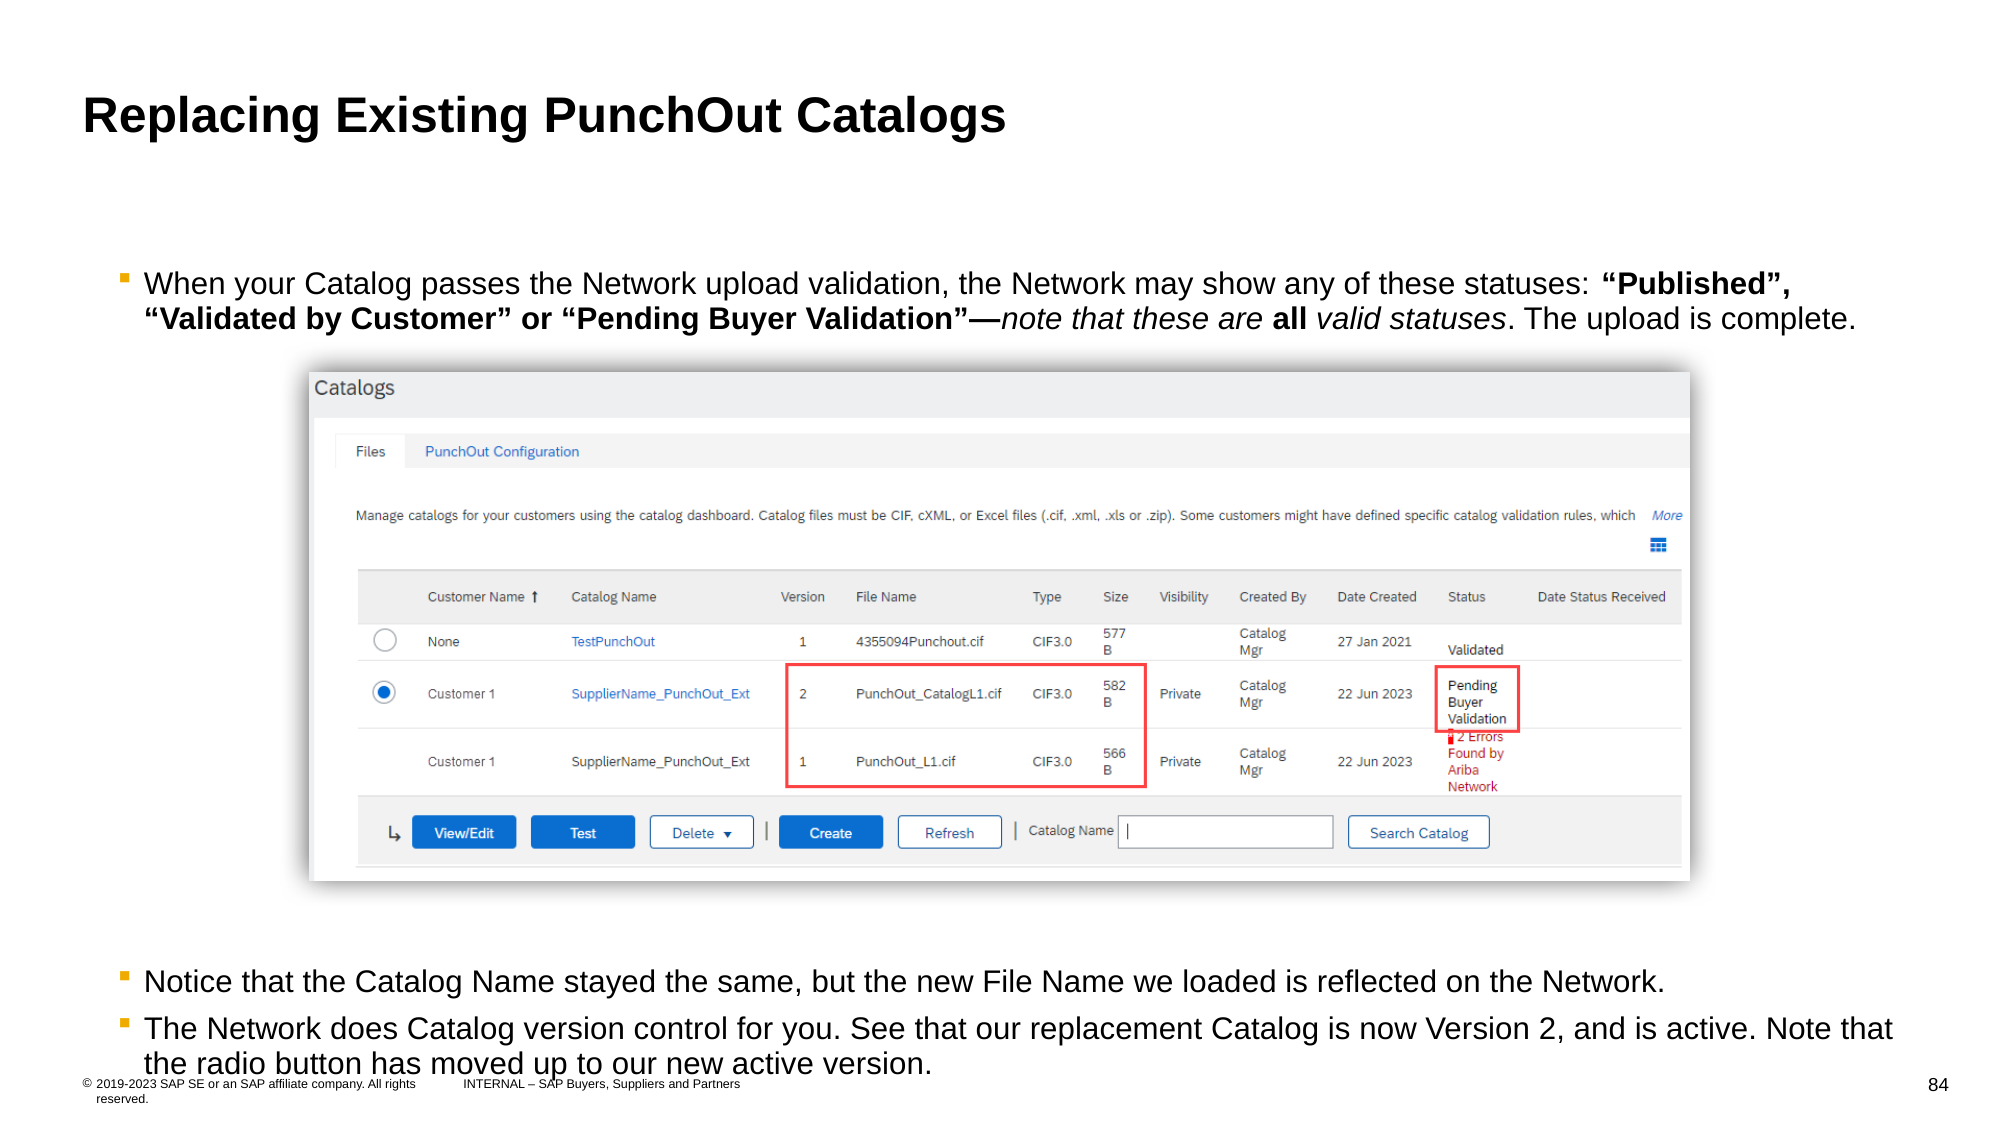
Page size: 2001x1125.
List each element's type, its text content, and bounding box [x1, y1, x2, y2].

title Replacing Existing PunchOut Catalogs [82, 82, 1918, 144]
list When your Catalog passes the Network upload validation, the Network may show any of these statuses: “Published”, “Validated by Customer” or “Pending Buyer Validation”—note that these are all valid statuses. The upload is complete. Notice that the Catalog Name stayed the same, but the new File Name we loaded is reflected on the Network. The Network does Catalog version control for you. See that our replacement Catalog is now Version 2, and is active. Note that the radio button has moved up to our new active version. [82, 265, 1918, 1084]
picture [309, 372, 1691, 881]
